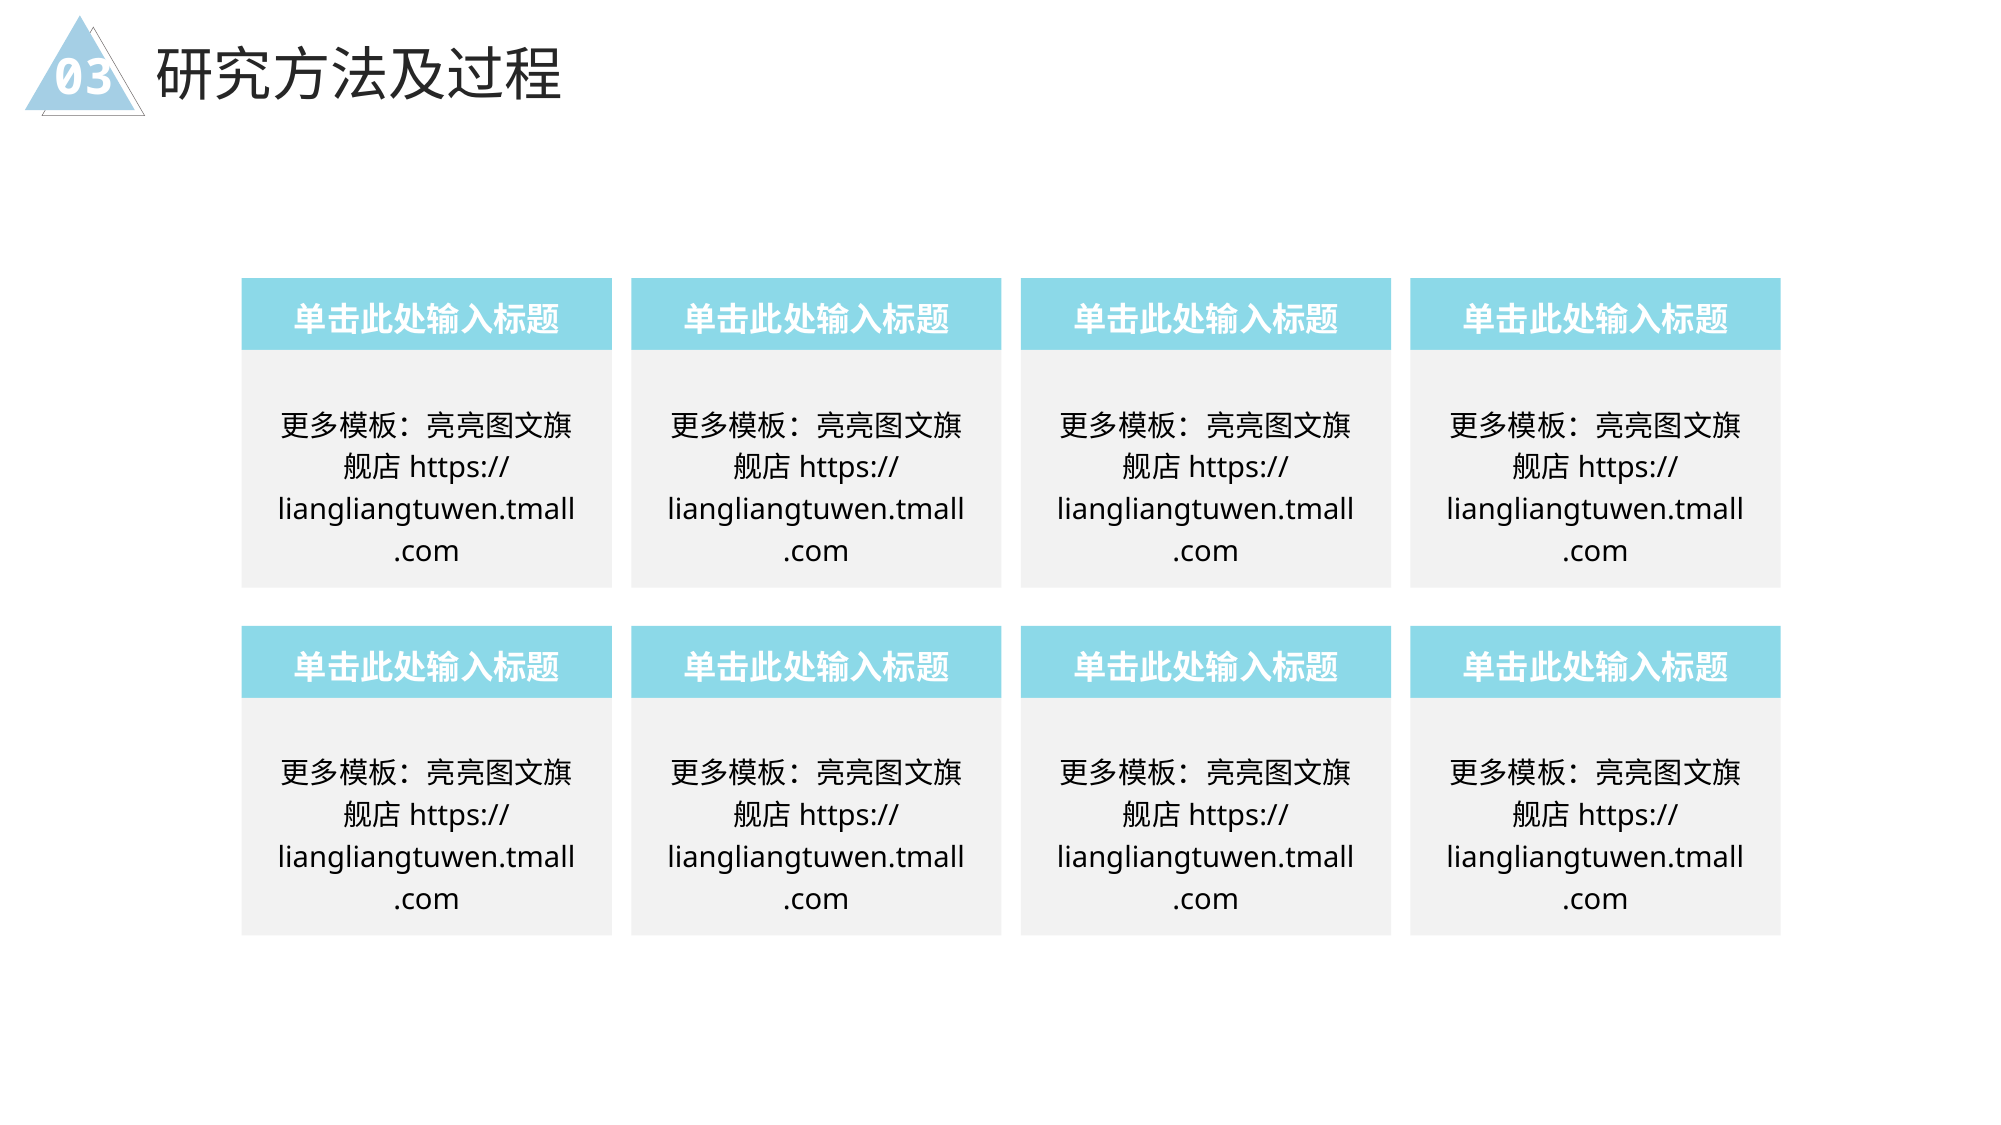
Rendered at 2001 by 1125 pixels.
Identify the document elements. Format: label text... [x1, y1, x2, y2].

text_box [631, 277, 1002, 588]
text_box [241, 277, 612, 588]
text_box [1410, 625, 1781, 936]
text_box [1020, 277, 1392, 588]
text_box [1410, 277, 1781, 588]
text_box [1020, 625, 1392, 936]
text_box 研究方法及过程 [155, 34, 821, 111]
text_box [631, 625, 1002, 936]
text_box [241, 625, 612, 936]
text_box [24, 15, 145, 116]
